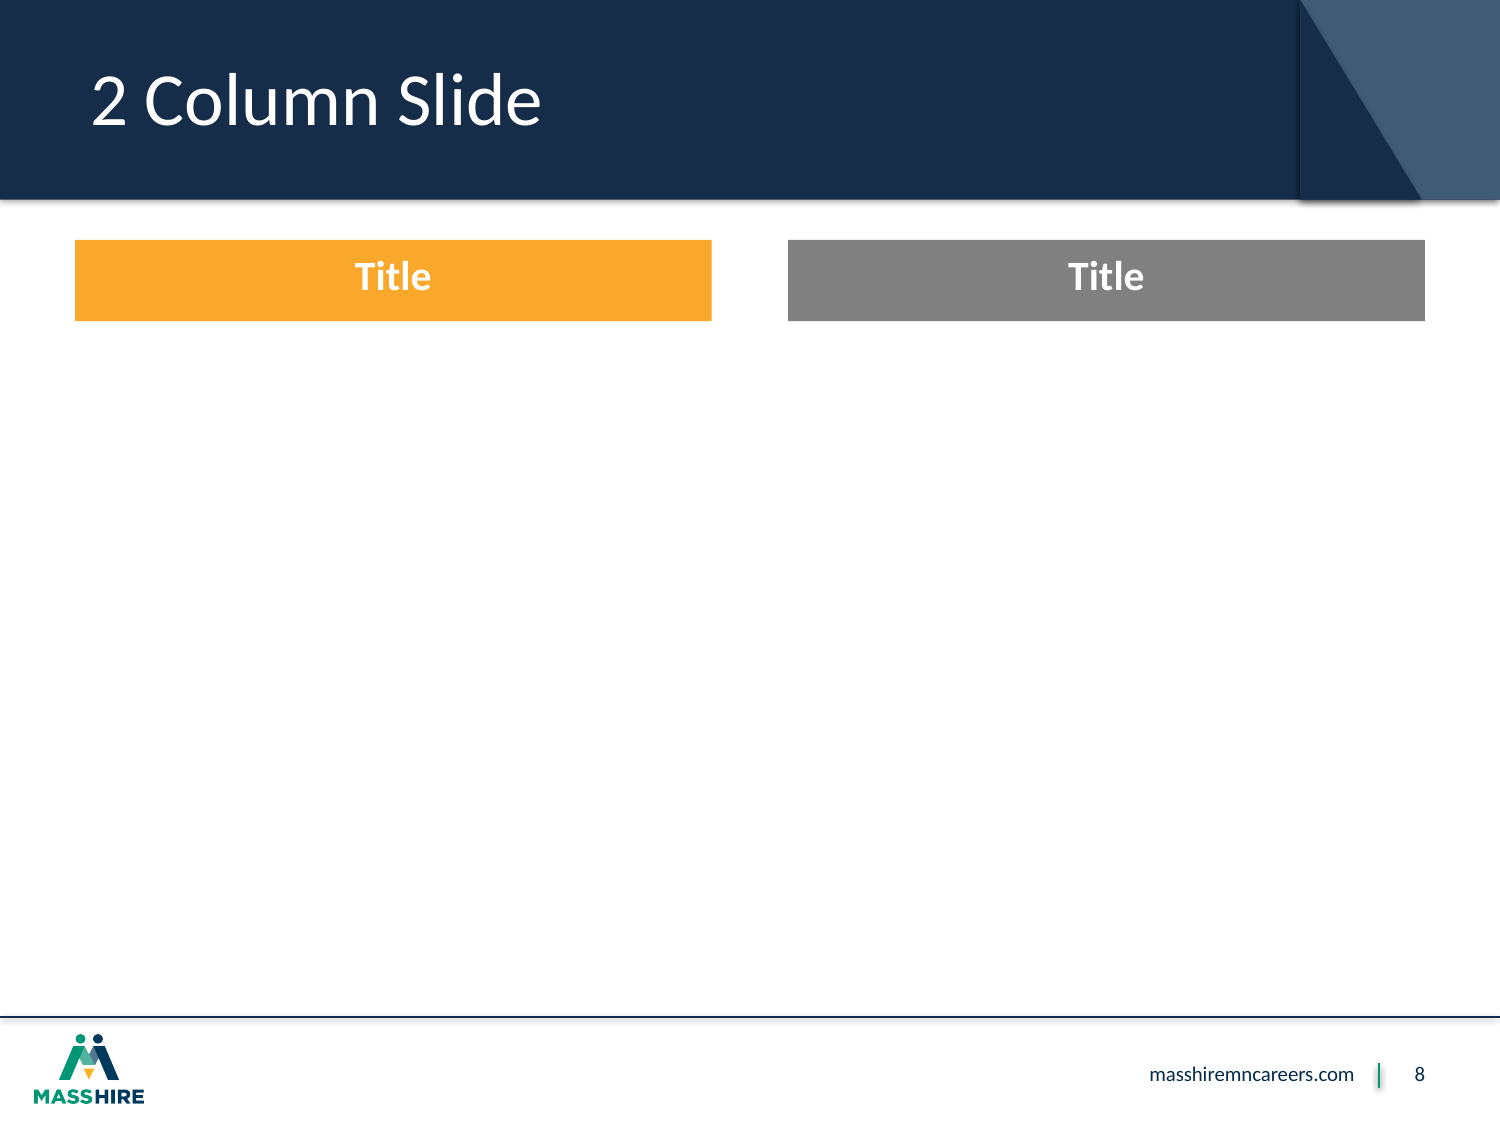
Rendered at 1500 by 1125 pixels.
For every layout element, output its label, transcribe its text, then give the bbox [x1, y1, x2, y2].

list Title [788, 239, 1425, 322]
slide_number 8 [1376, 1042, 1425, 1103]
list Title [75, 239, 712, 322]
picture [34, 1034, 144, 1104]
title 2 Column Slide [75, 22, 1245, 180]
